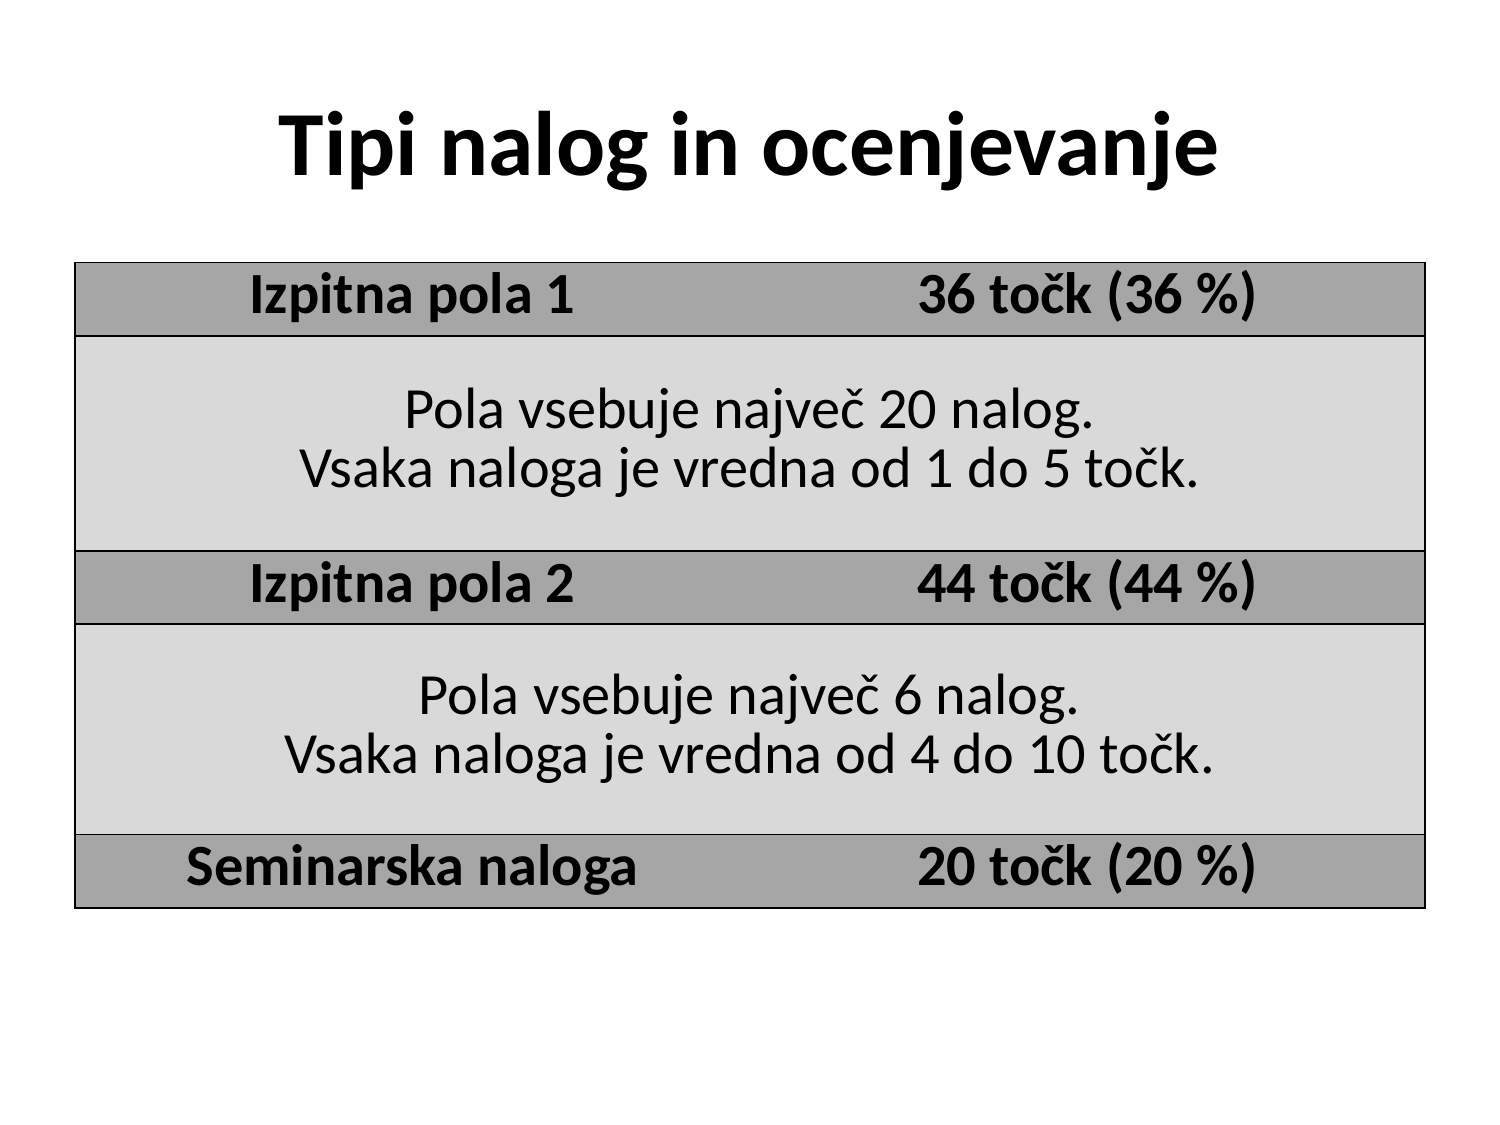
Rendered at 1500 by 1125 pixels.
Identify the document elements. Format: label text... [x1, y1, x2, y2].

table_cell Seminarska naloga [76, 835, 750, 907]
table_cell 20 točk (20 %) [750, 835, 1424, 907]
table_cell Pola vsebuje največ 6 nalog. Vsaka naloga je vredna od 4 do 10 točk. [76, 625, 1424, 834]
table_header Izpitna pola 1 [76, 263, 750, 335]
table_cell Izpitna pola 2 [76, 552, 750, 623]
table_header 36 točk (36 %) [750, 263, 1424, 335]
table_cell Pola vsebuje največ 20 nalog. Vsaka naloga je vredna od 1 do 5 točk. [76, 337, 1424, 550]
table_cell 44 točk (44 %) [750, 552, 1424, 623]
title Tipi nalog in ocenjevanje [75, 45, 1425, 233]
